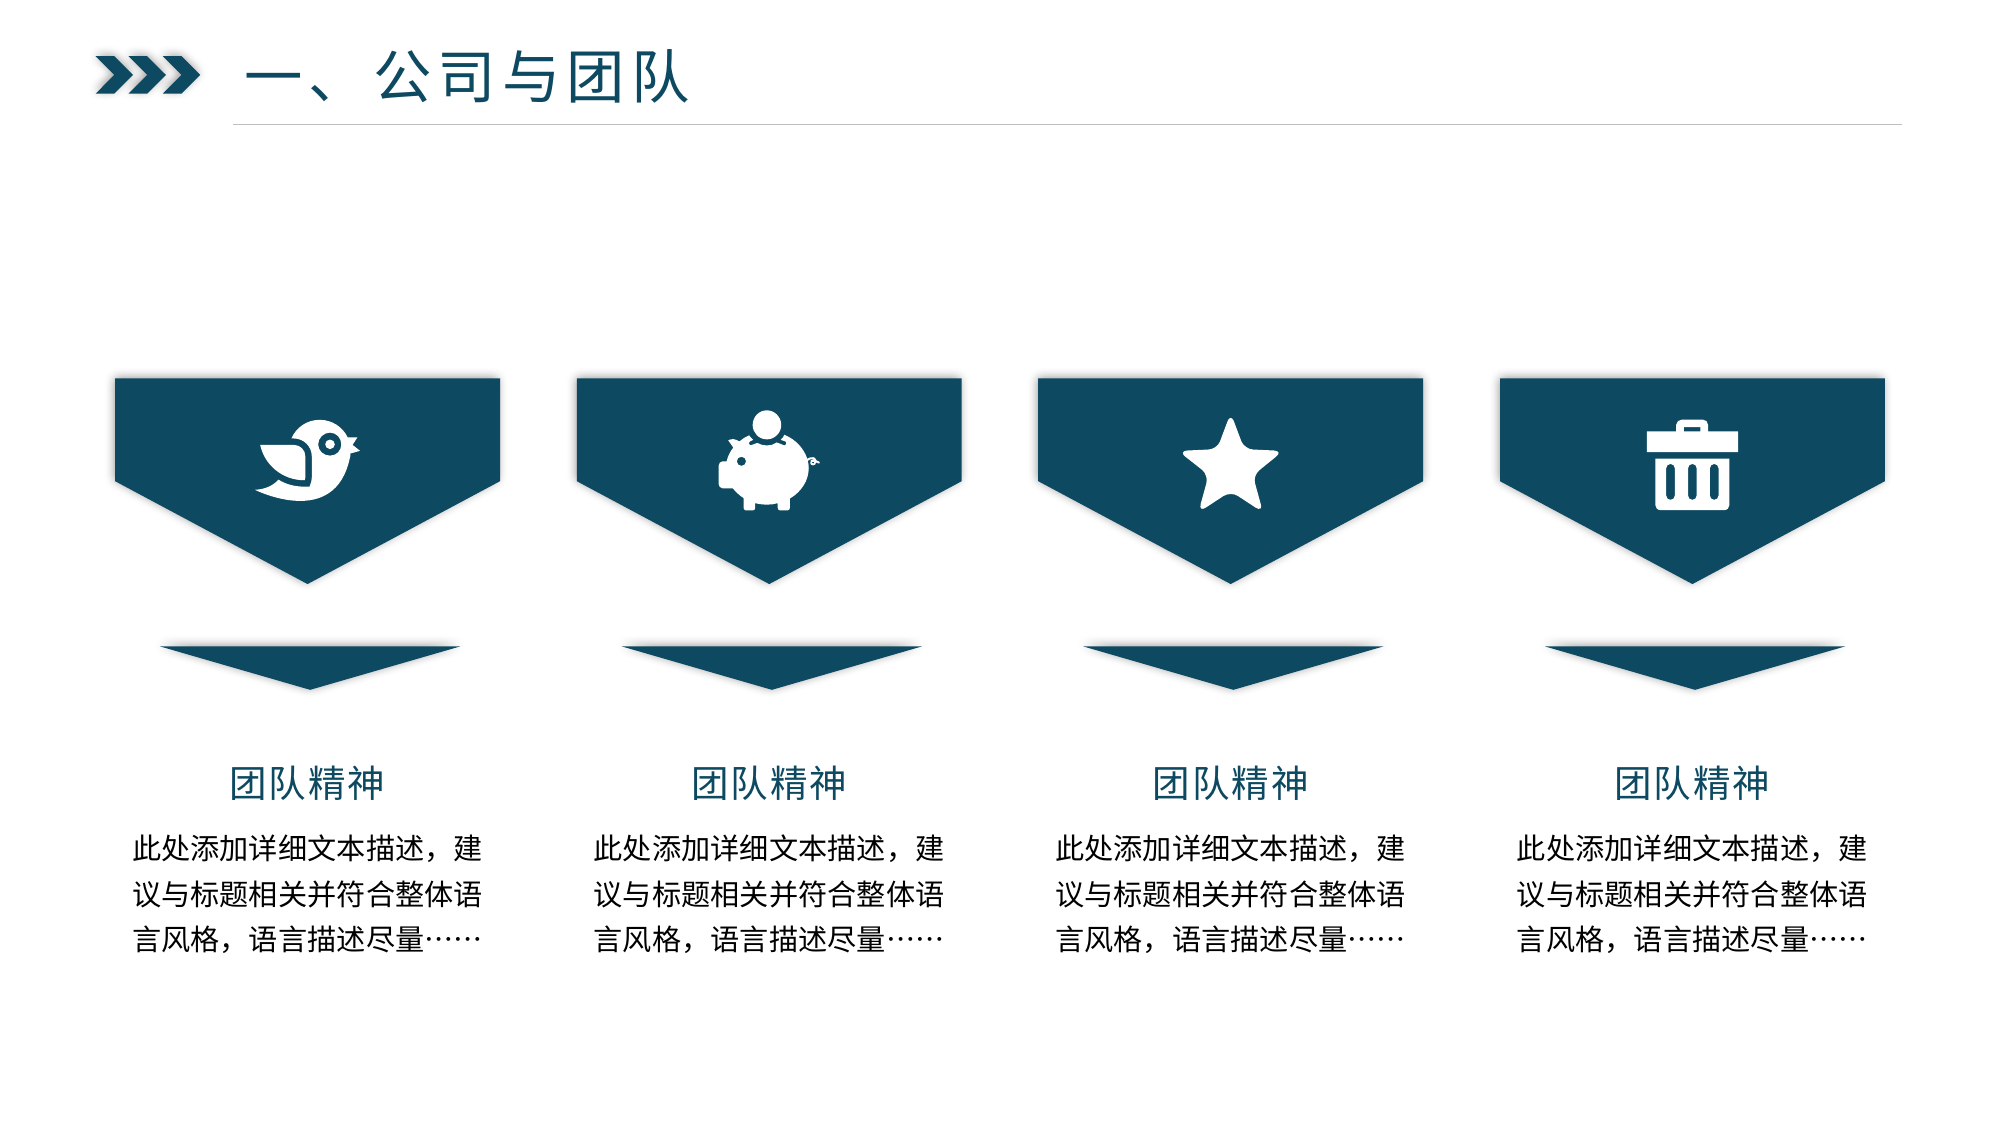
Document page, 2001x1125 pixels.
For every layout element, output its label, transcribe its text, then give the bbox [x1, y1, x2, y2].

text_box 一、公司与团队 [232, 34, 1104, 117]
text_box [1499, 378, 1885, 966]
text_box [1038, 378, 1424, 966]
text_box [115, 378, 500, 966]
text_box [576, 378, 962, 966]
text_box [95, 56, 201, 94]
